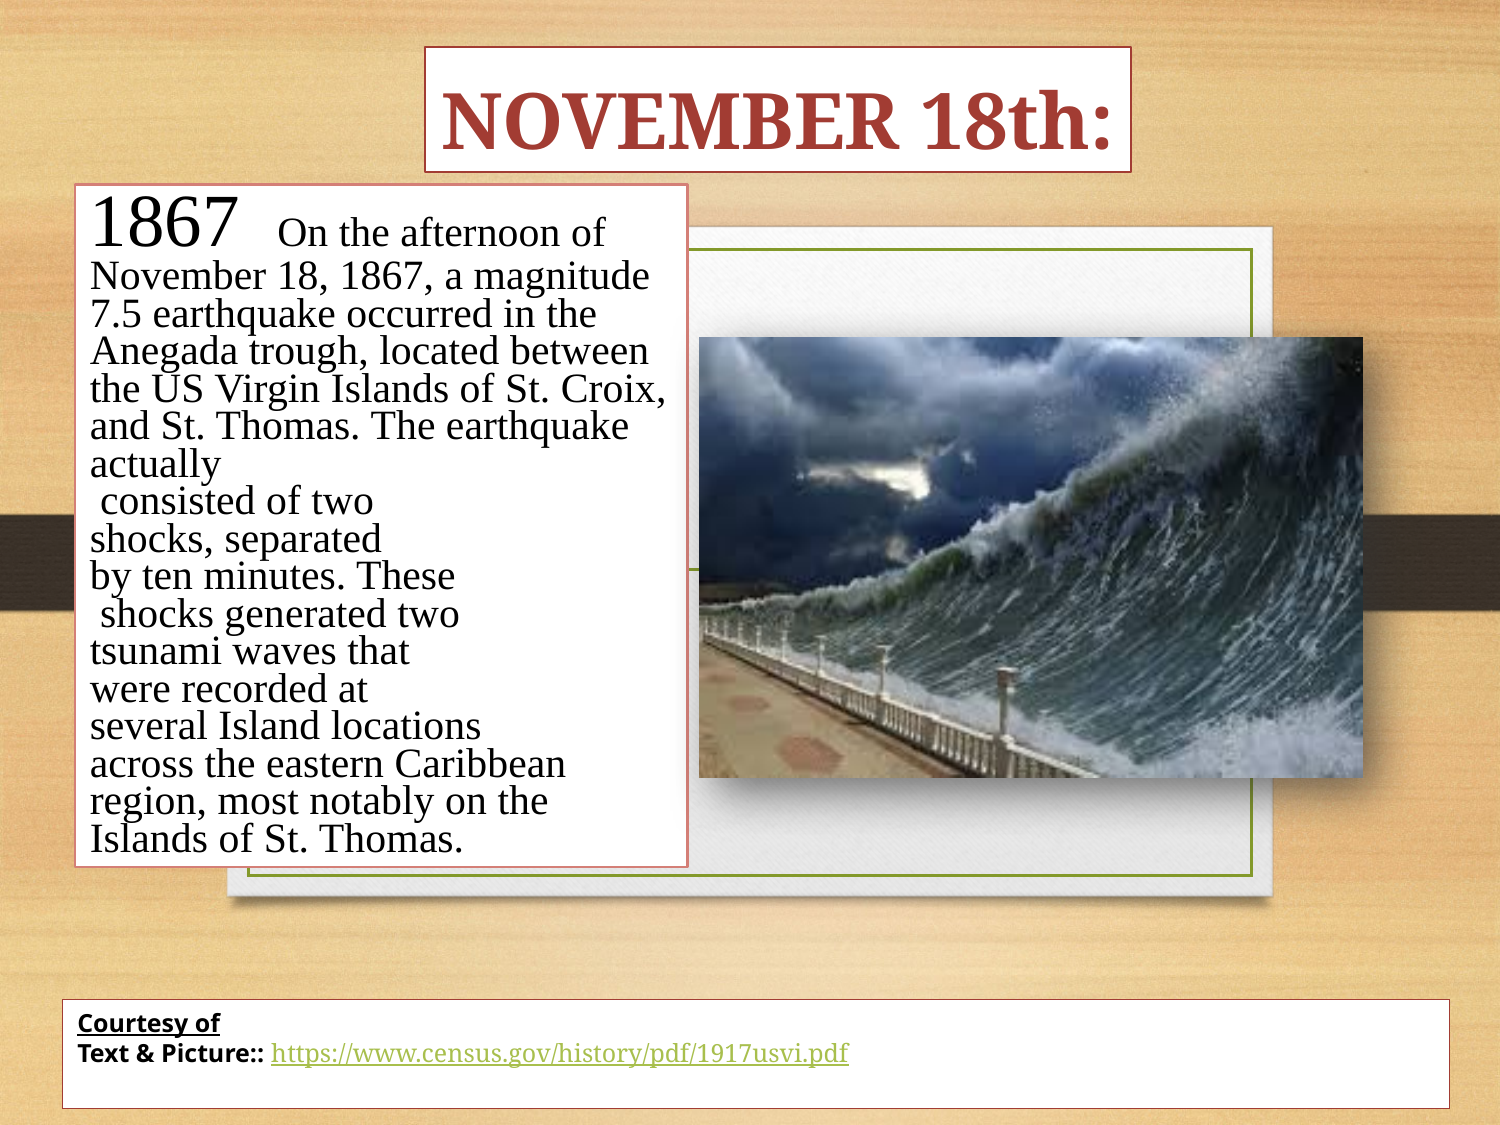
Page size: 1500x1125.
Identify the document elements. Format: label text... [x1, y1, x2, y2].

text_box Courtesy of Text & Picture:: https://www.census.gov/history/pdf/1917usvi.pdf [62, 999, 1450, 1109]
text_box 1867 On the afternoon of November 18, 1867, a magnitude 7.5 earthquake occurred in the Anegada trough, located between the US Virgin Islands of St. Croix, and St. Thomas. The earthquake actually consisted of two shocks, separated by ten minutes. These shocks generated two tsunami waves that were recorded at several Island locations across the eastern Caribbean region, most notably on the Islands of St. Thomas. [74, 183, 689, 868]
picture [0, 0, 1500, 1125]
text_box NOVEMBER 18th: [424, 46, 1132, 173]
